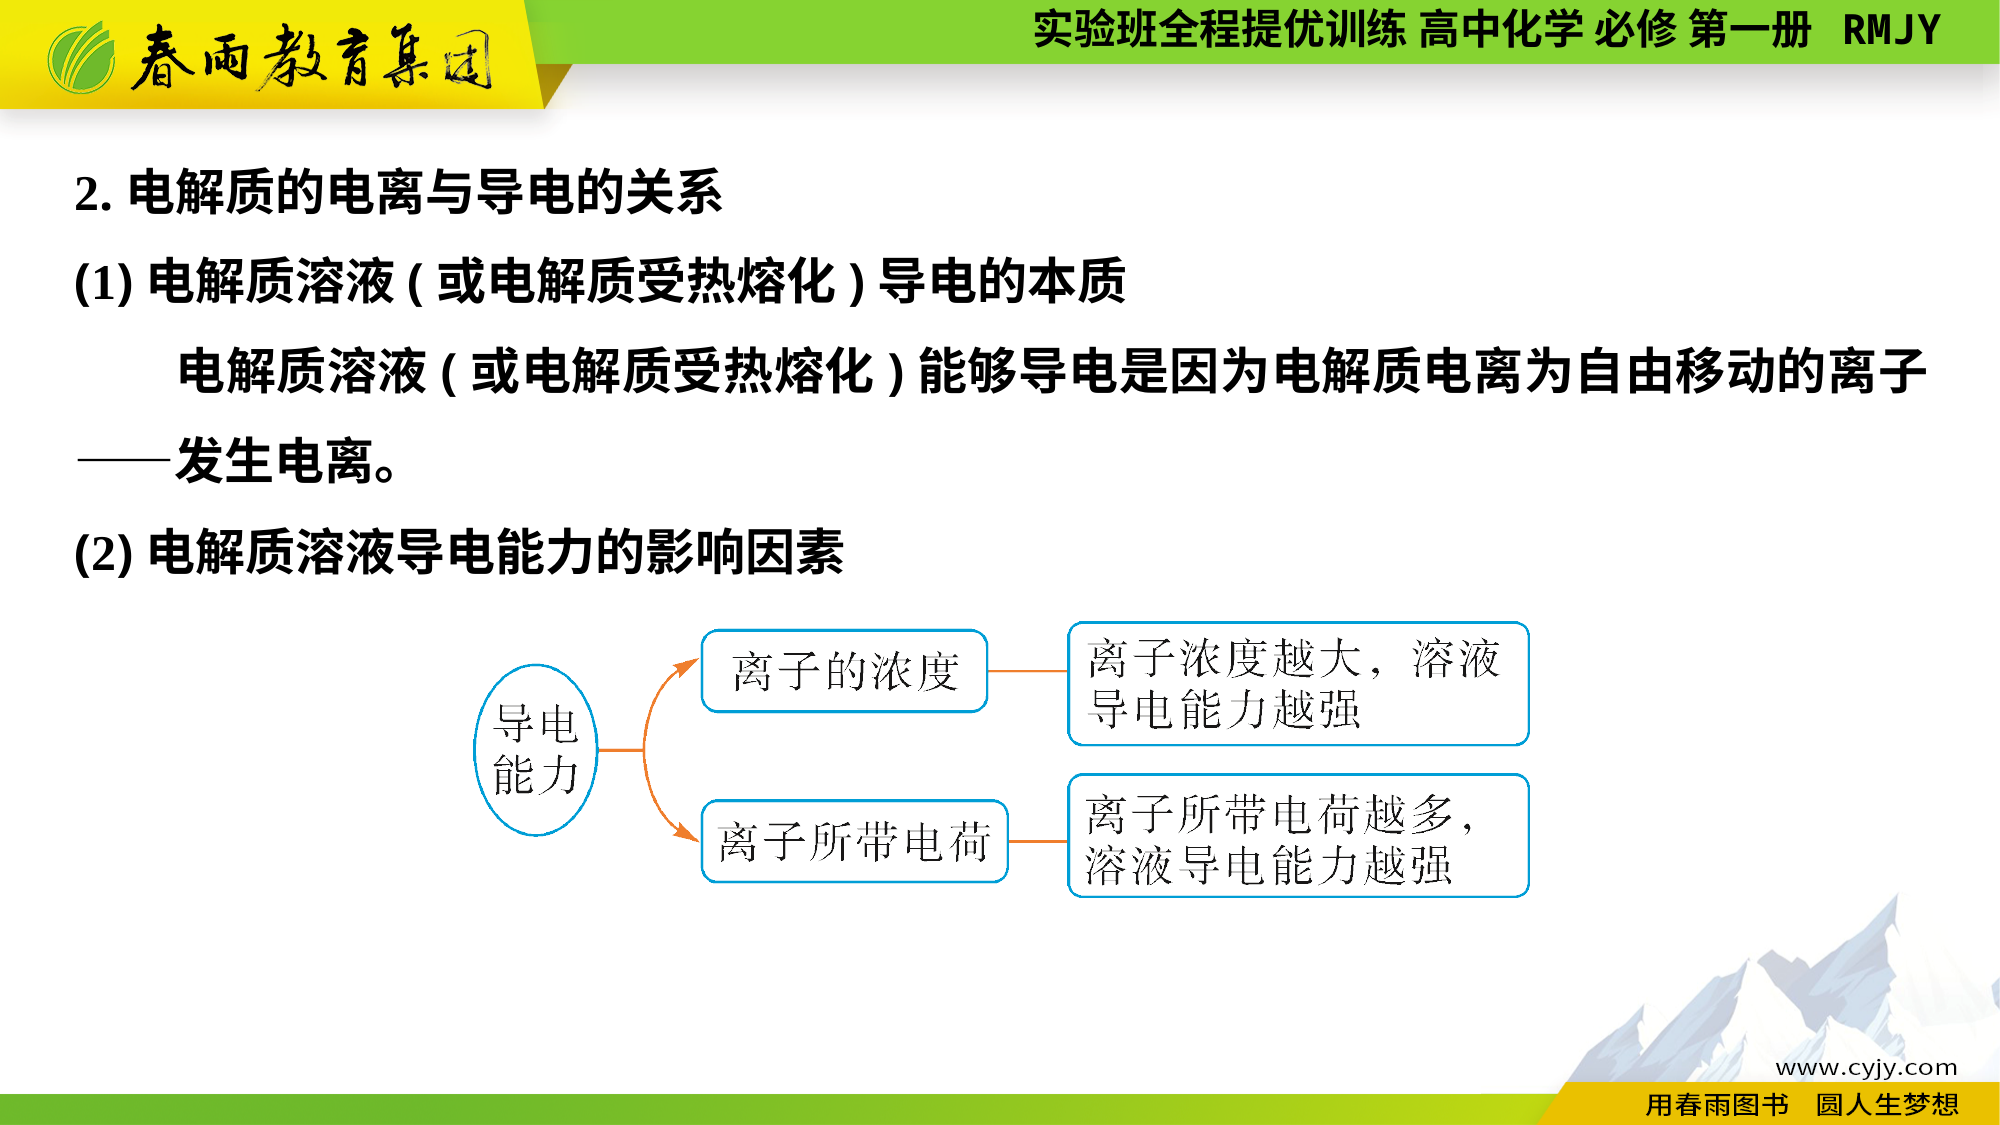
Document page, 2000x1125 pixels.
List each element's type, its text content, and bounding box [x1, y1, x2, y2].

picture [0, 0, 2000, 1125]
list 2.电解质的电离与导电的关系 (1)电解质溶液(或电解质受热熔化)导电的本质 电解质溶液(或电解质受热熔化)能够导电是因为电解质电离为自由移动的离子——发生电离。 (2)电解质溶液导电能力的影响因素 [59, 122, 1944, 581]
